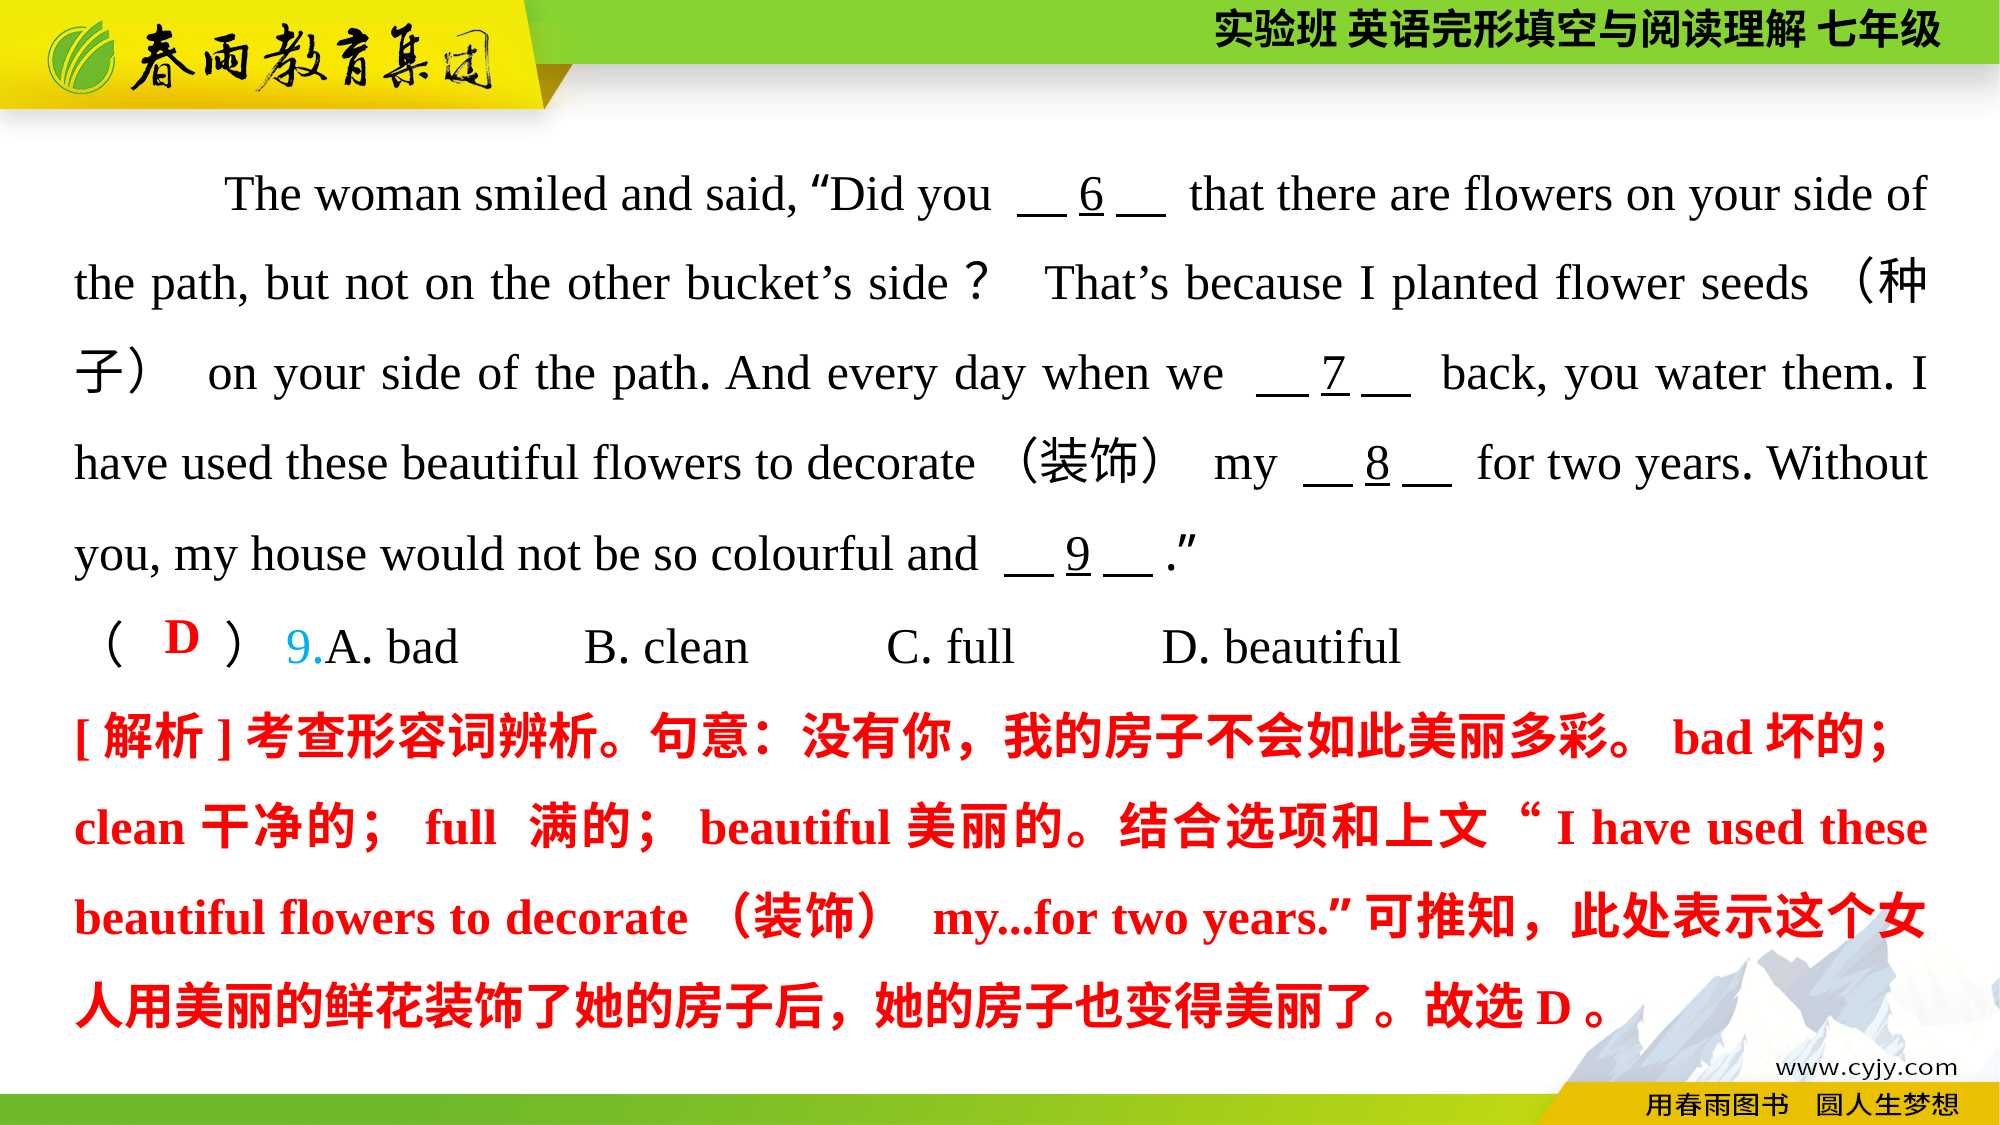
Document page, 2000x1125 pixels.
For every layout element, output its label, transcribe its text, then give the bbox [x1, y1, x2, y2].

text_box D [149, 596, 216, 672]
picture [0, 0, 2000, 1125]
text_box [解析]考查形容词辨析。句意：没有你，我的房子不会如此美丽多彩。bad坏的；clean干净的；full 满的；beautiful美丽的。结合选项和上文“I have used these beautiful flowers to decorate（装饰） my...for two years.”可推知，此处表示这个女人用美丽的鲜花装饰了她的房子后，她的房子也变得美丽了。故选D。 [59, 667, 1944, 1043]
list The woman smiled and said, “Did you 6 that there are flowers on your side of the path, but not on the other bucket’s side？ That’s because I planted flower seeds（种子） on your side of the path. And every day when we 7 back, you water them. I have used these beautiful flowers to decorate（装饰） my 8 for two years. Without you, my house would not be so colourful and 9 .” [59, 122, 1944, 575]
text_box （ ）9.A. bad B. clean C. full D. beautiful [59, 575, 1944, 667]
